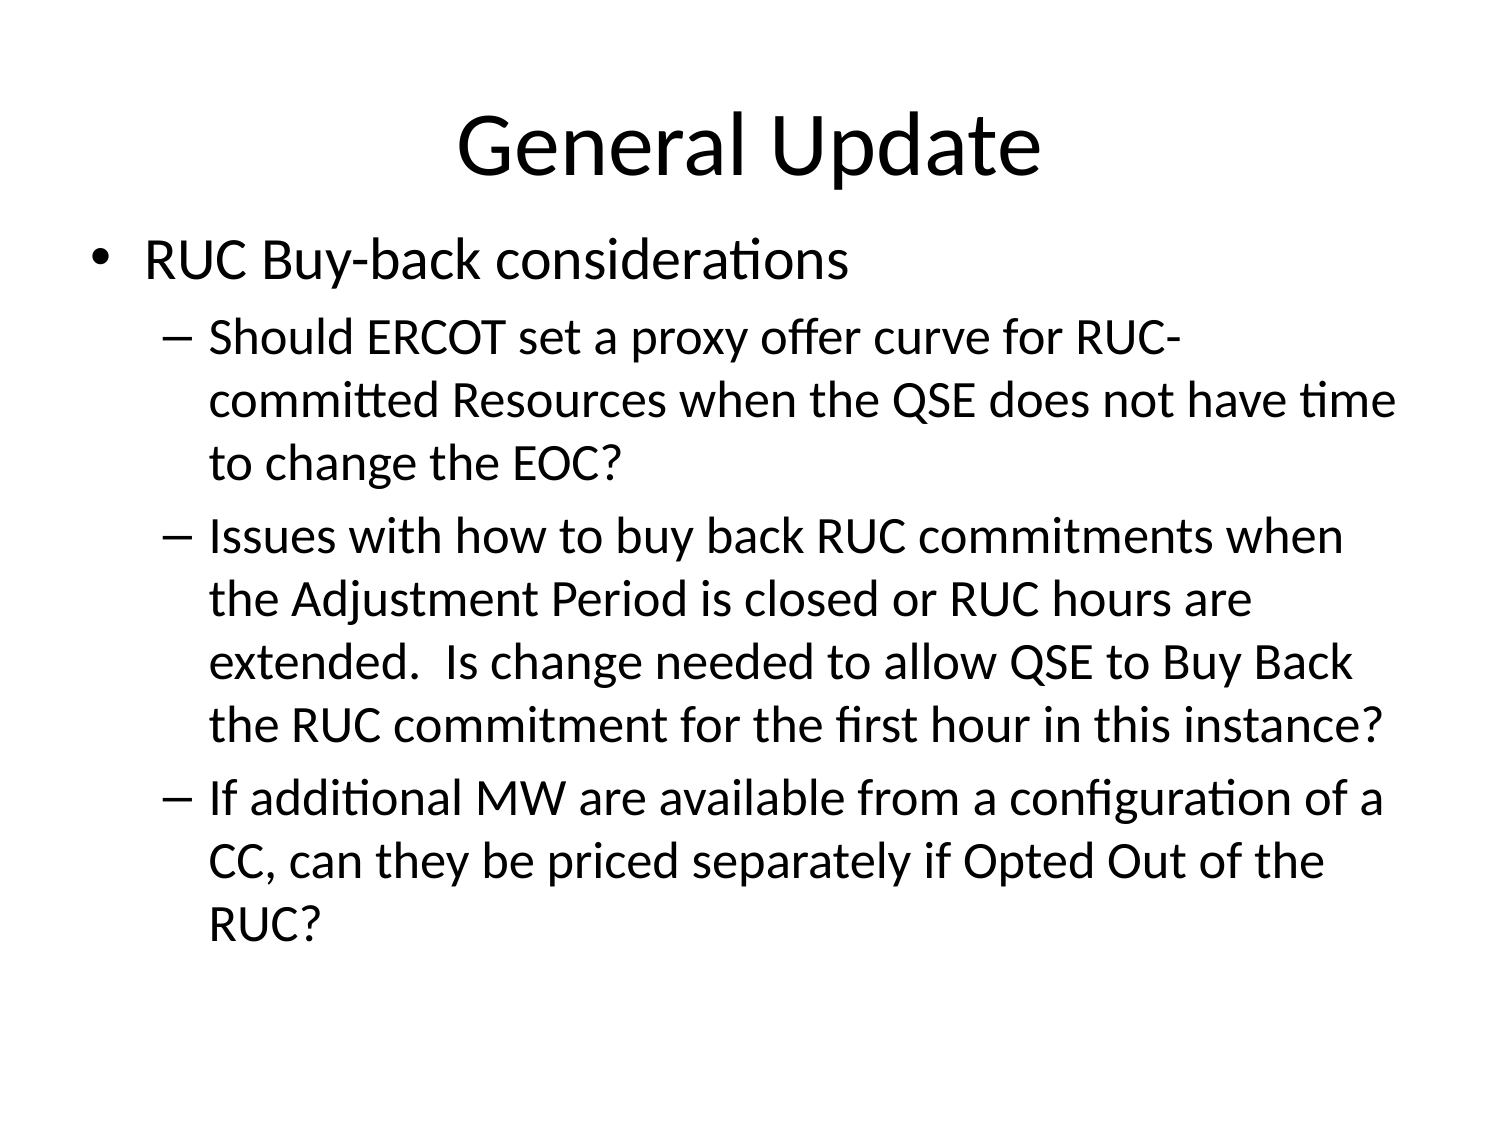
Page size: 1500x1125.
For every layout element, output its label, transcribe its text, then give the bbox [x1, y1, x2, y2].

list RUC Buy-back considerations Should ERCOT set a proxy offer curve for RUC-committed Resources when the QSE does not have time to change the EOC? Issues with how to buy back RUC commitments when the Adjustment Period is closed or RUC hours are extended. Is change needed to allow QSE to Buy Back the RUC commitment for the first hour in this instance? If additional MW are available from a configuration of a CC, can they be priced separately if Opted Out of the RUC? [75, 212, 1425, 1005]
title General Update [75, 45, 1425, 212]
